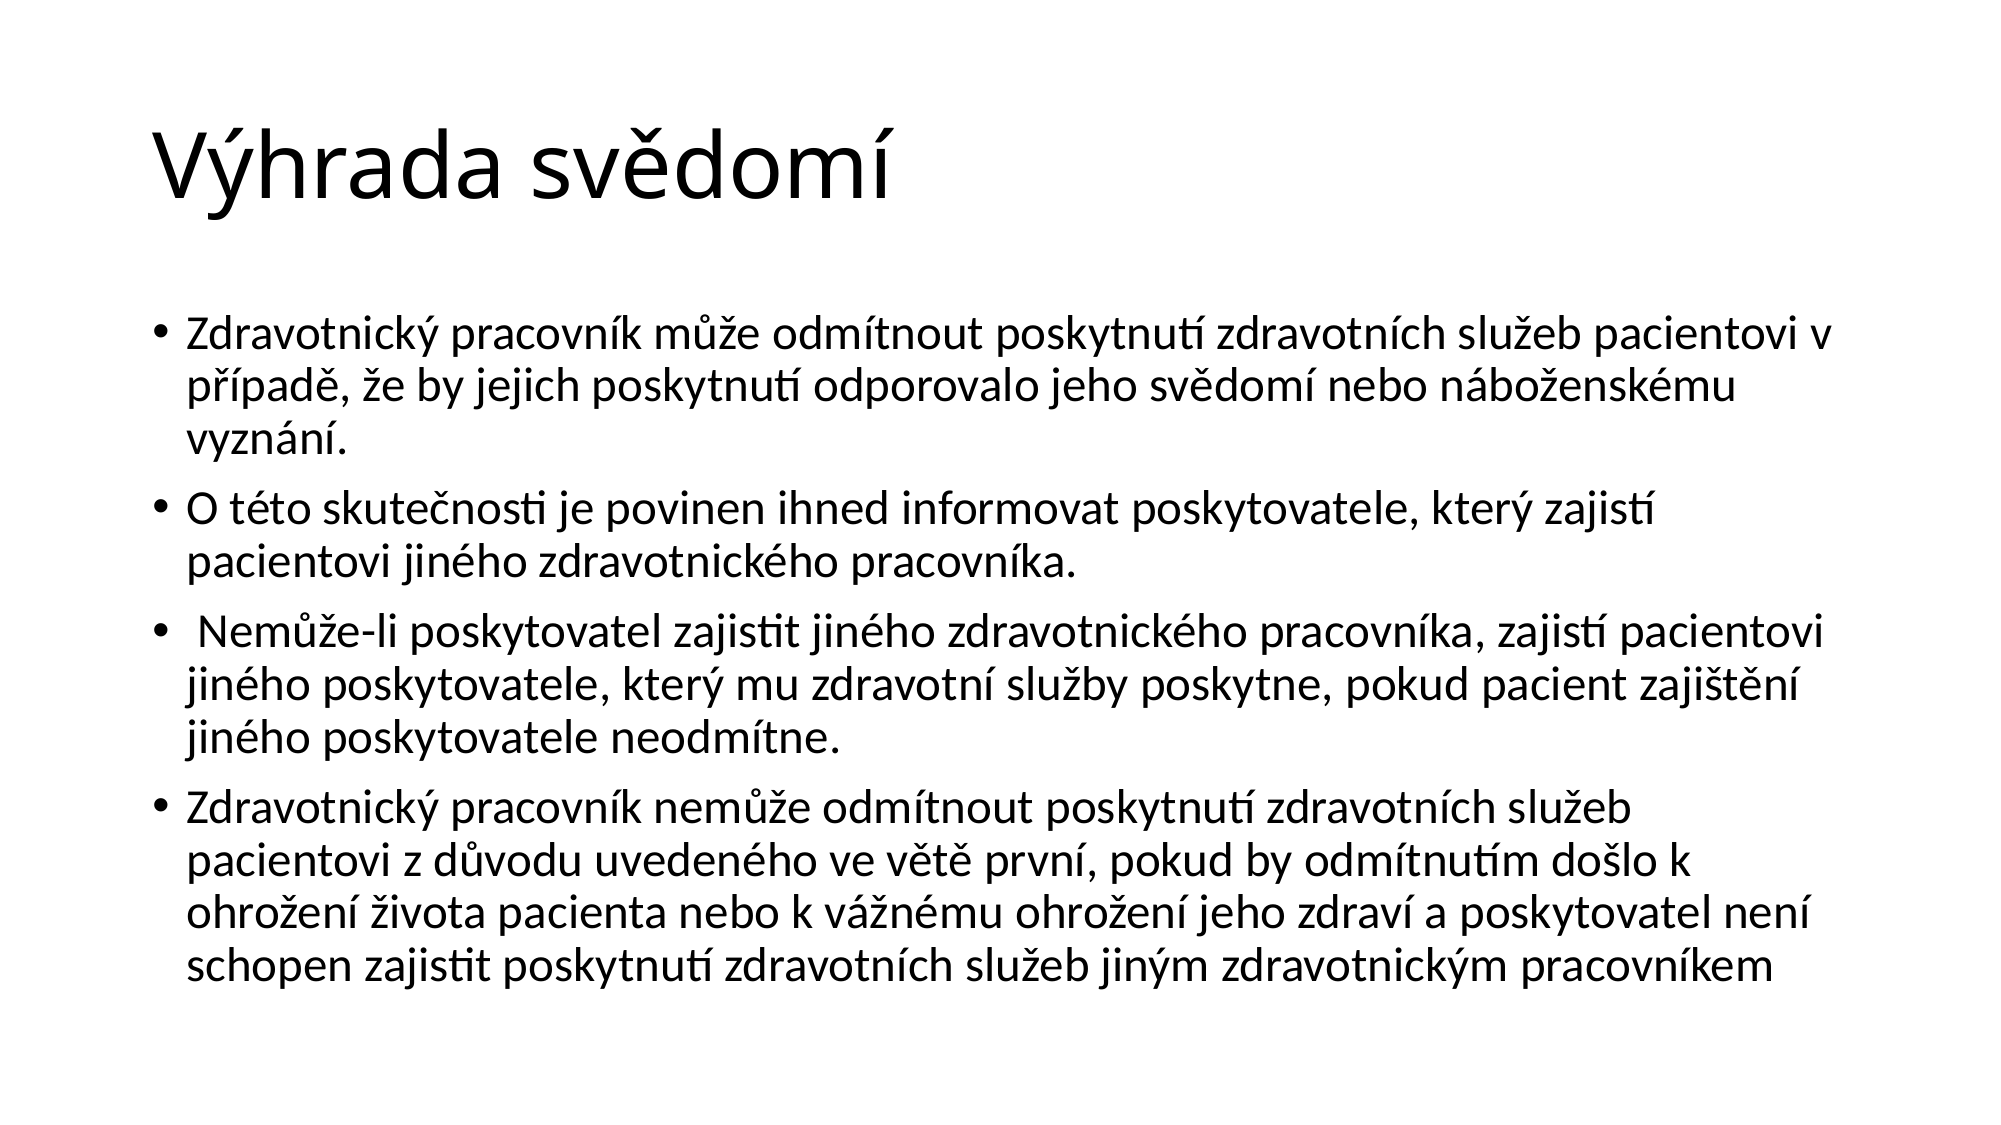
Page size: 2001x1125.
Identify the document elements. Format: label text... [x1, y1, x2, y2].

title Výhrada svědomí [137, 59, 1863, 278]
list Zdravotnický pracovník může odmítnout poskytnutí zdravotních služeb pacientovi v případě, že by jejich poskytnutí odporovalo jeho svědomí nebo náboženskému vyznání. O této skutečnosti je povinen ihned informovat poskytovatele, který zajistí pacientovi jiného zdravotnického pracovníka. Nemůže-li poskytovatel zajistit jiného zdravotnického pracovníka, zajistí pacientovi jiného poskytovatele, který mu zdravotní služby poskytne, pokud pacient zajištění jiného poskytovatele neodmítne. Zdravotnický pracovník nemůže odmítnout poskytnutí zdravotních služeb pacientovi z důvodu uvedeného ve větě první, pokud by odmítnutím došlo k ohrožení života pacienta nebo k vážnému ohrožení jeho zdraví a poskytovatel není schopen zajistit poskytnutí zdravotních služeb jiným zdravotnickým pracovníkem [137, 299, 1863, 1014]
